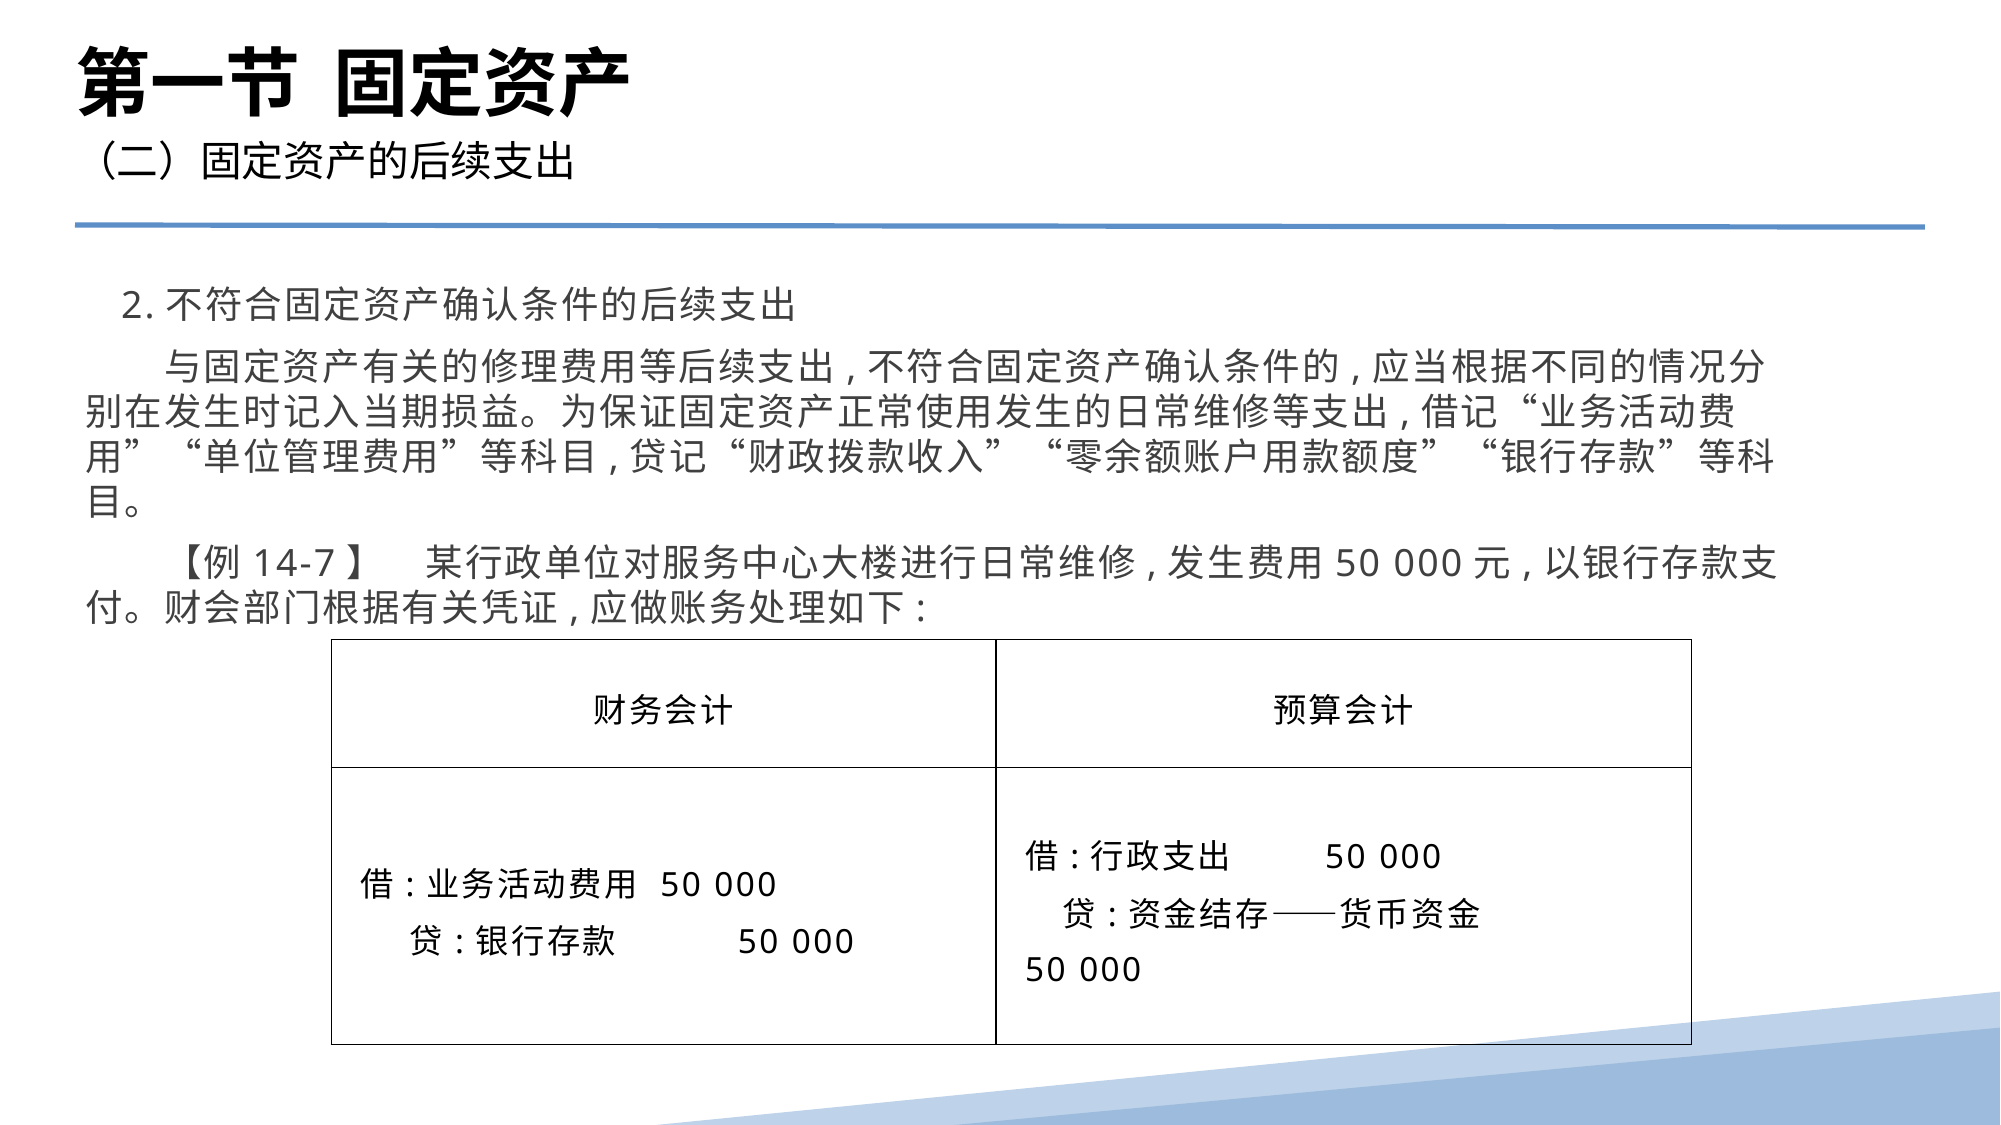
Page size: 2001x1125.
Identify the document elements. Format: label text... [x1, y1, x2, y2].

text_box 2.不符合固定资产确认条件的后续支出 与固定资产有关的修理费用等后续支出,不符合固定资产确认条件的,应当根据不同的情况分别在发生时记入当期损益。为保证固定资产正常使用发生的日常维修等支出,借记“业务活动费用”“单位管理费用”等科目,贷记“财政拨款收入”“零余额账户用款额度”“银行存款”等科目。 【例14-7】 某行政单位对服务中心大楼进行日常维修,发生费用50 000元,以银行存款支付。财会部门根据有关凭证,应做账务处理如下: [75, 241, 1807, 669]
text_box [74, 224, 1925, 228]
table_header 预算会计 [997, 640, 1691, 767]
table_cell 借:行政支出 50 000 贷:资金结存——货币资金 50 000 [997, 768, 1691, 991]
table_cell 借:业务活动费用 50 000 贷:银行存款 50 000 [332, 768, 995, 1044]
text_box 第一节 固定资产 [75, 24, 1925, 124]
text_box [656, 991, 2000, 1125]
table_header 财务会计 [332, 640, 995, 767]
text_box （二）固定资产的后续支出 [75, 124, 1925, 200]
